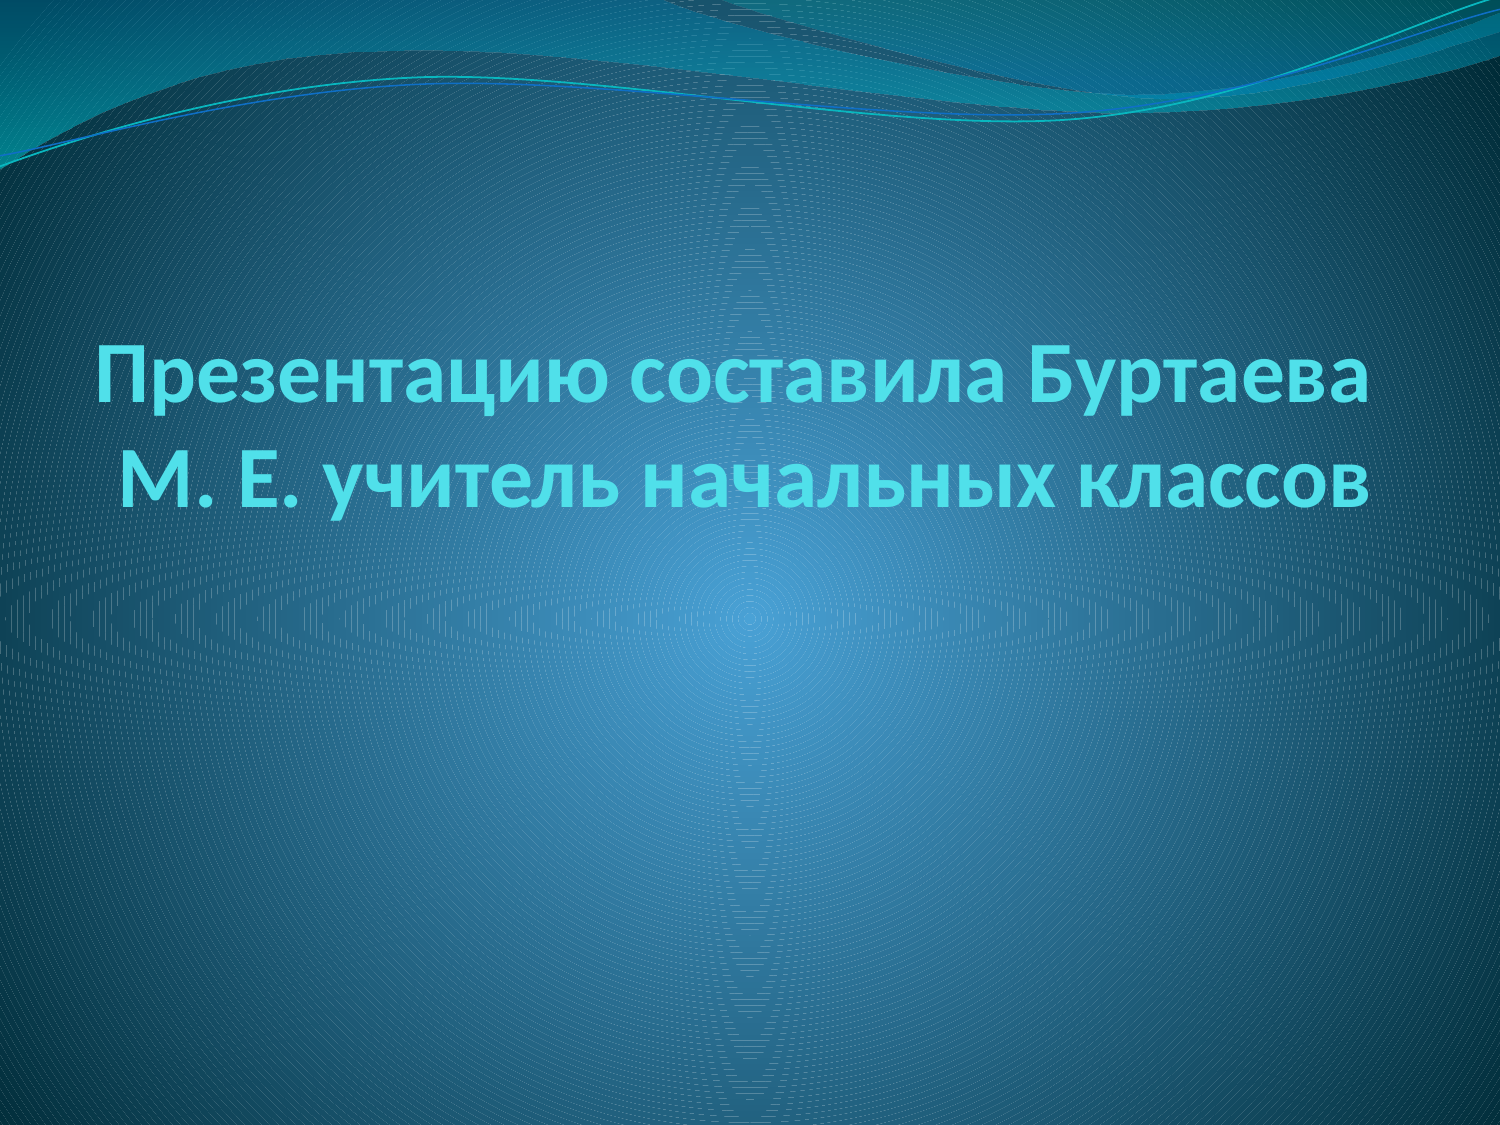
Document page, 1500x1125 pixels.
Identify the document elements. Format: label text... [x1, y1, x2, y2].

title Презентацию составила Буртаева М. Е. учитель начальных классов [87, 224, 1376, 525]
